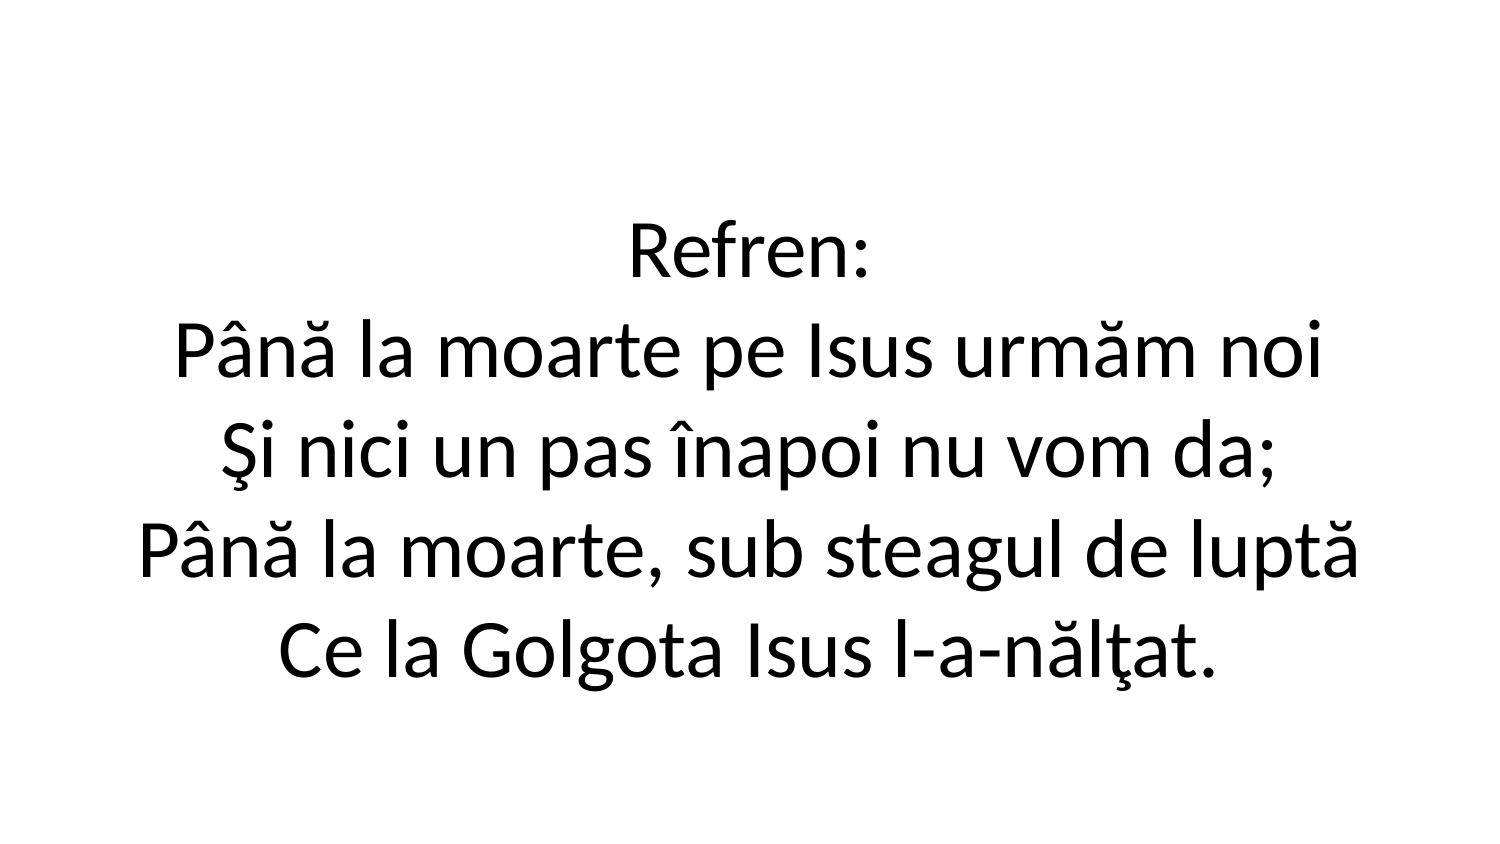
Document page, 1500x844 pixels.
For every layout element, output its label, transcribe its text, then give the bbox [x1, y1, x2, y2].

text_box Refren: Până la moarte pe Isus urmăm noi Şi nici un pas înapoi nu vom da; Până la moarte, sub steagul de luptă Ce la Golgota Isus l-a-nălţat. [122, 142, 1378, 702]
